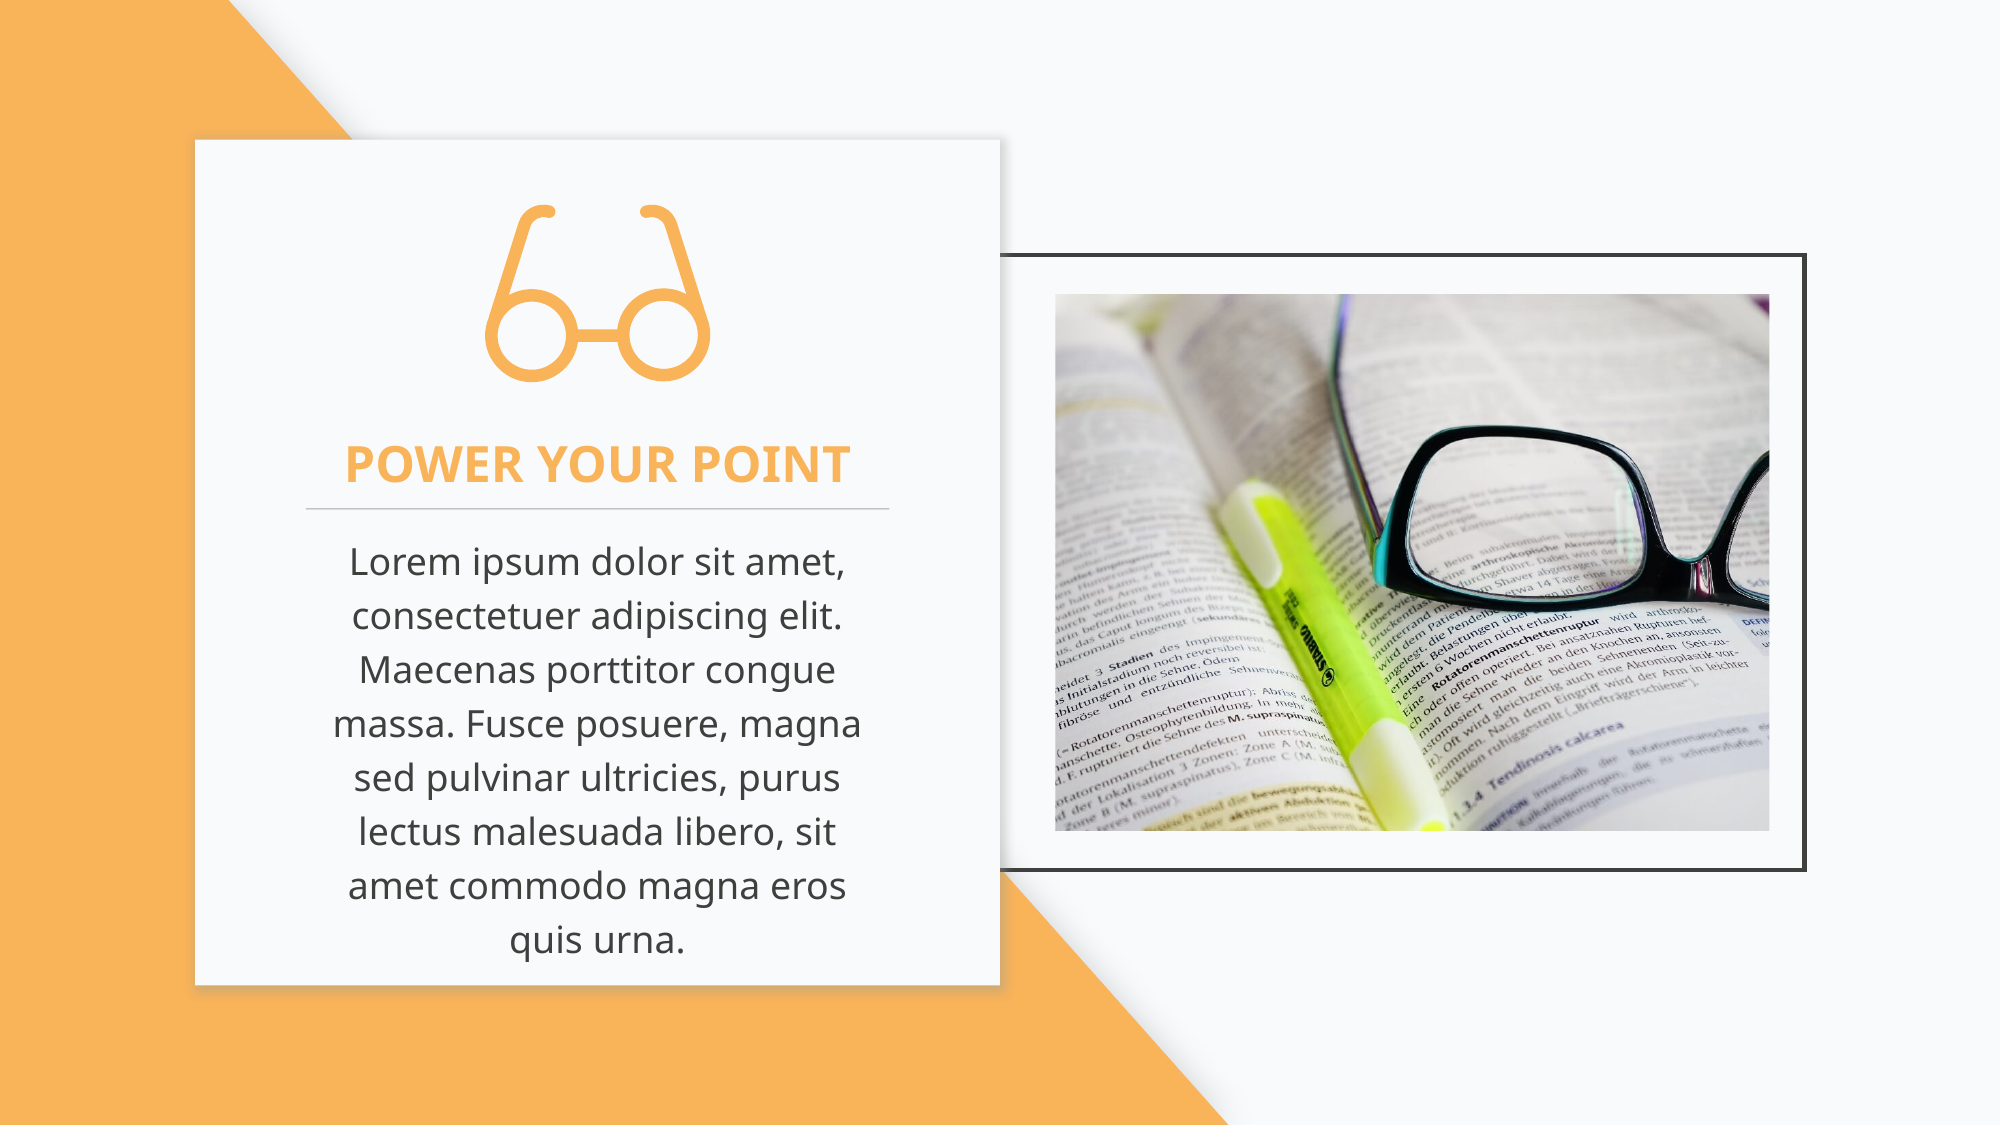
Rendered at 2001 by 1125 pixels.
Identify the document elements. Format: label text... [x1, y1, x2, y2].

text_box [194, 139, 1001, 986]
text_box [0, 0, 1230, 1125]
text_box POWER YOUR POINT [329, 424, 867, 500]
text_box [485, 204, 711, 383]
picture [1055, 294, 1770, 831]
text_box [1015, 254, 1806, 871]
text_box Lorem ipsum dolor sit amet, consectetuer adipiscing elit. Maecenas porttitor congue massa. Fusce posuere, magna sed pulvinar ultricies, purus lectus malesuada libero, sit amet commodo magna eros quis urna. [297, 521, 899, 969]
